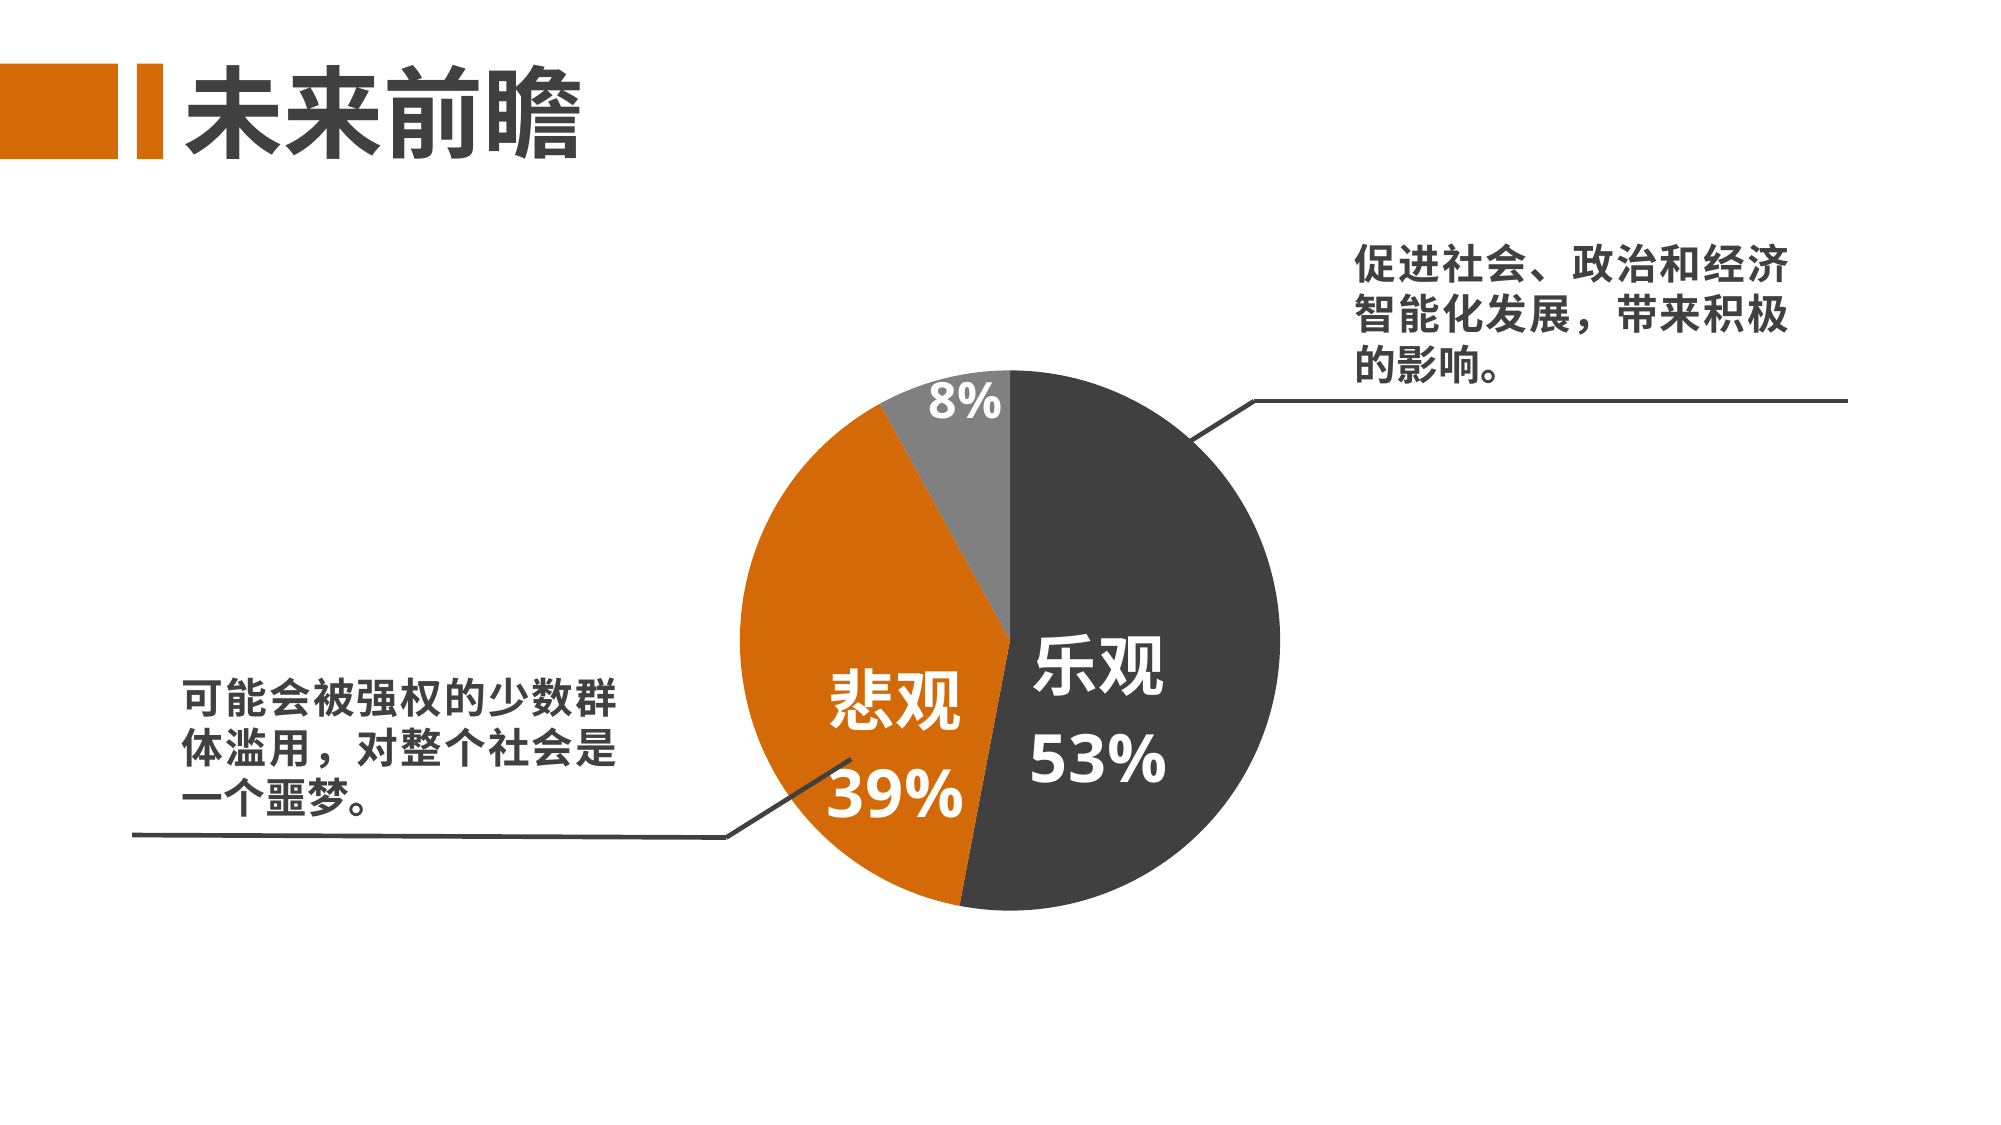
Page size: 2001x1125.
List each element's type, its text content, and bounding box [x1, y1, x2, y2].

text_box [1128, 401, 1254, 480]
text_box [726, 759, 852, 838]
text_box 可能会被强权的少数群体滥用，对整个社会是一个噩梦。 [167, 664, 451, 830]
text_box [0, 63, 163, 160]
text_box 未来前瞻 [168, 43, 599, 178]
text_box 促进社会、政治和经济智能化发展，带来积极的影响。 [1570, 230, 1804, 396]
chart [451, 217, 1570, 973]
